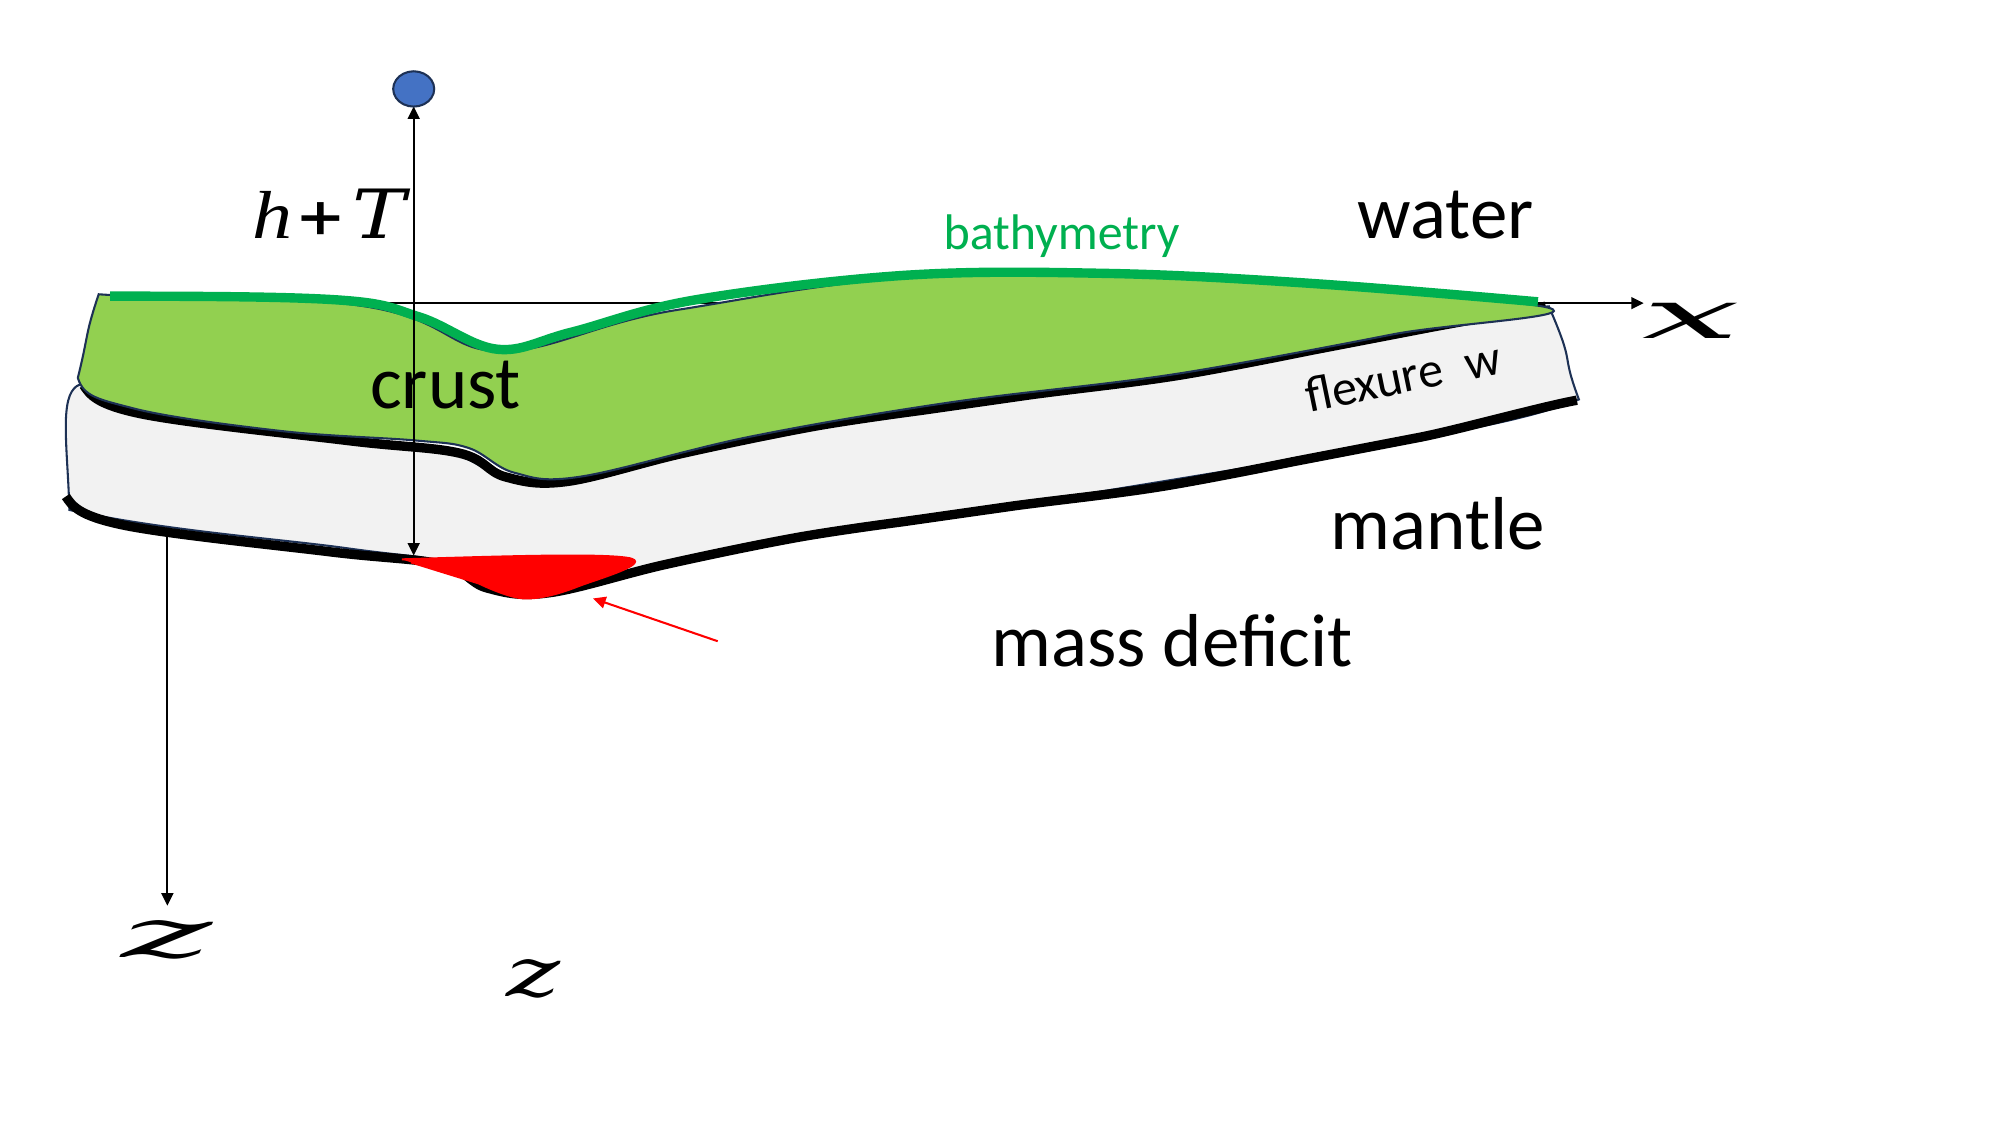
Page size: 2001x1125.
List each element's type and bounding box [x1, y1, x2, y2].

text_box [168, 304, 413, 442]
text_box [676, 314, 1581, 457]
text_box [415, 449, 486, 474]
text_box [415, 271, 1539, 303]
text_box [392, 70, 436, 108]
text_box [68, 503, 81, 514]
text_box [110, 295, 413, 303]
text_box [636, 549, 747, 574]
text_box [415, 304, 679, 351]
text_box [64, 490, 167, 534]
text_box [168, 399, 1578, 588]
text_box [368, 304, 413, 316]
text_box [168, 417, 413, 448]
text_box [681, 361, 1263, 455]
text_box [713, 299, 1527, 303]
text_box [415, 304, 1556, 481]
text_box [76, 293, 349, 417]
text_box [168, 420, 413, 489]
text_box [95, 399, 167, 420]
text_box [415, 442, 626, 485]
text_box [593, 598, 718, 642]
text_box [401, 554, 637, 600]
text_box [64, 384, 167, 496]
